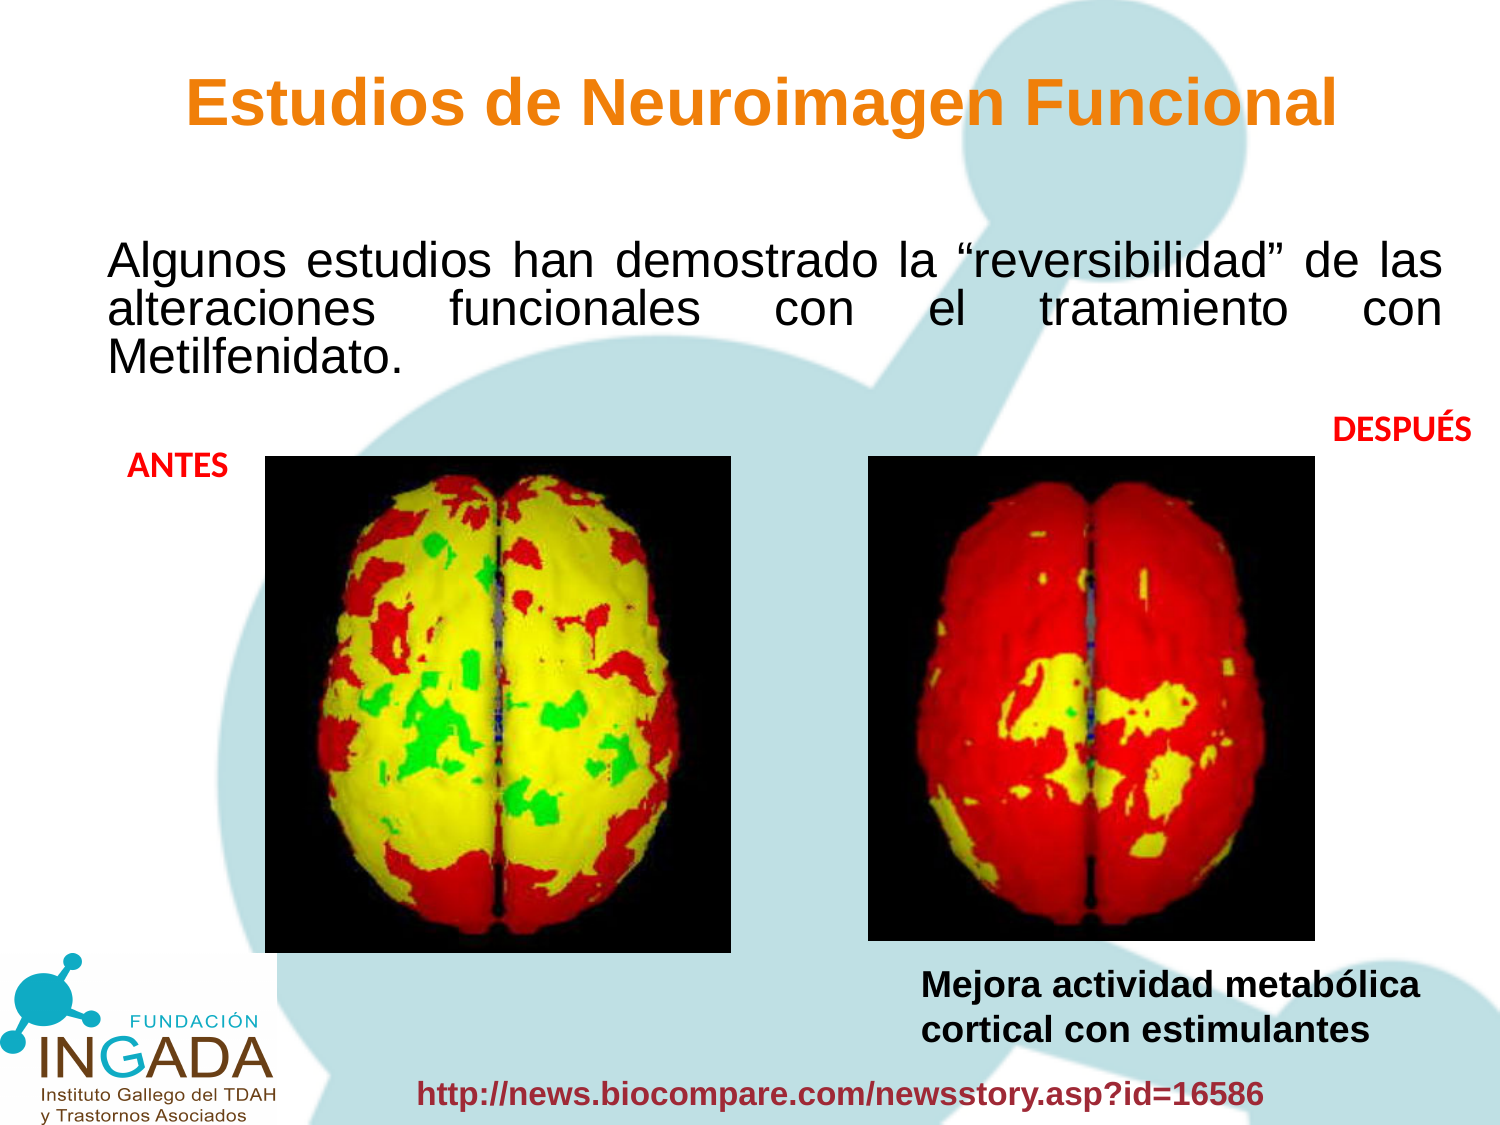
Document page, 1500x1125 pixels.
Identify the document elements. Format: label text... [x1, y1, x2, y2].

text_box http://news.biocompare.com/newsstory.asp?id=16586 [401, 1064, 1281, 1120]
title Estudios de Neuroimagen Funcional [87, 5, 1438, 193]
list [265, 455, 731, 953]
text_box DESPUÉS [1317, 397, 1488, 457]
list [867, 455, 1315, 941]
text_box Mejora actividad metabólica cortical con estimulantes [906, 952, 1447, 1057]
picture [0, 953, 277, 1125]
text_box ANTES [112, 432, 266, 493]
list Algunos estudios han demostrado la “reversibilidad” de las alteraciones funcionales con el tratamiento con Metilfenidato. [0, 231, 1459, 433]
